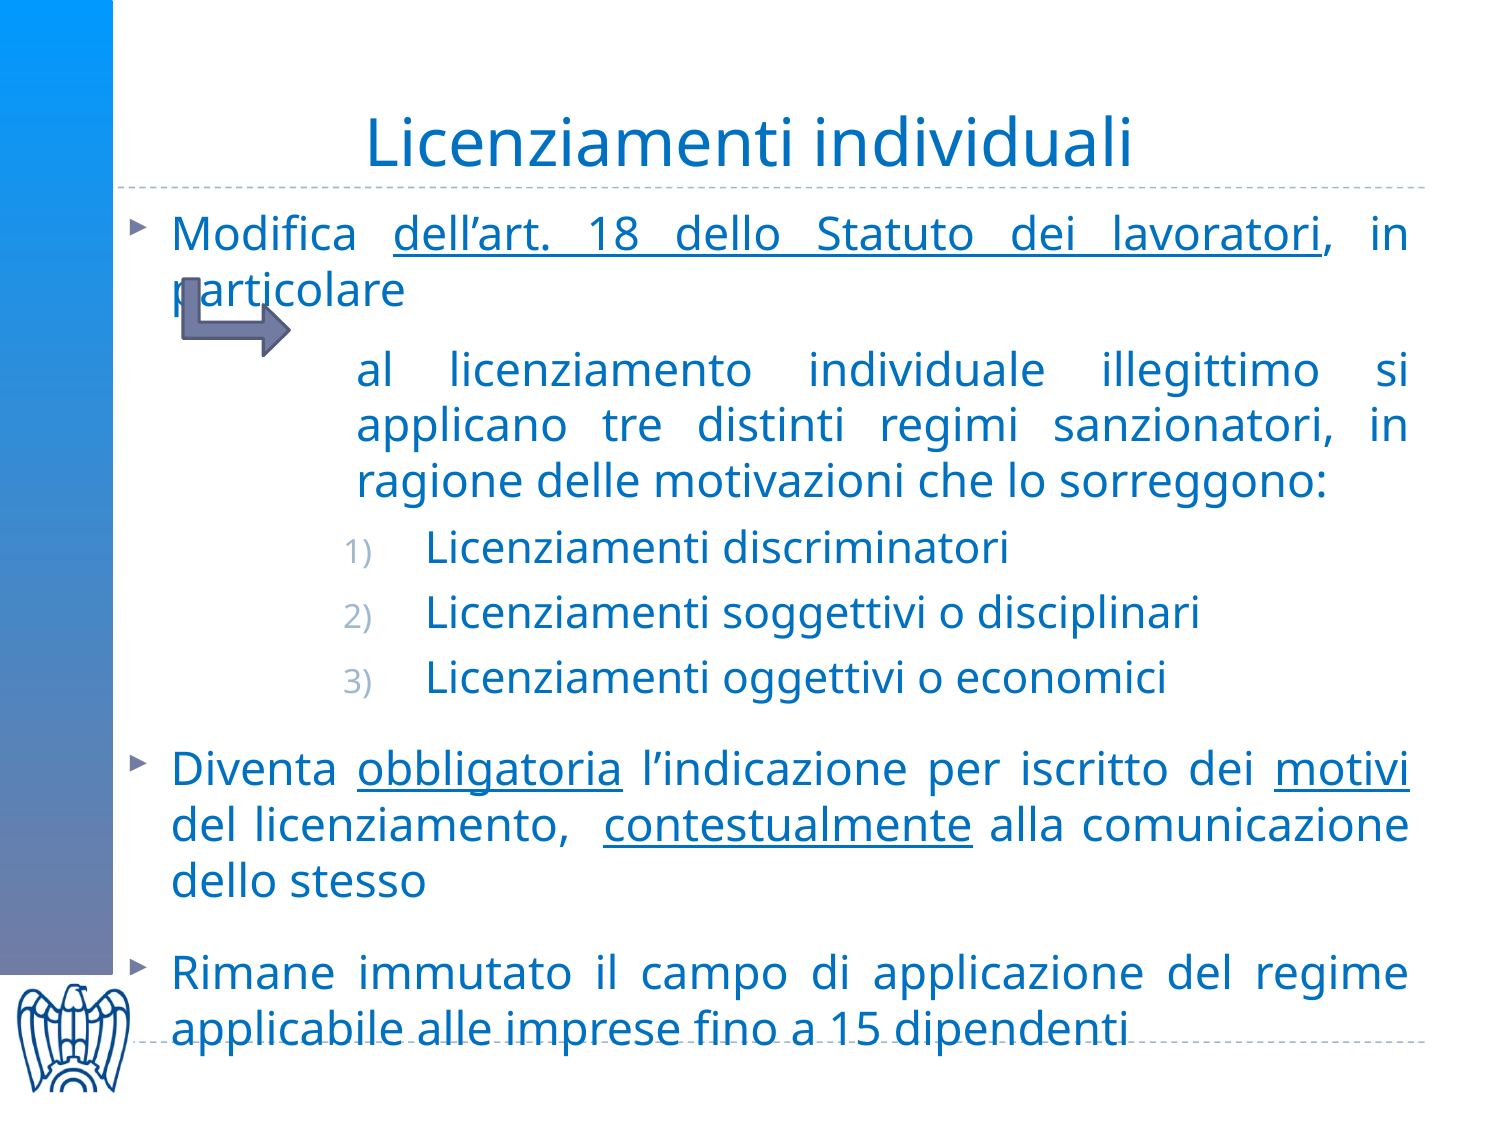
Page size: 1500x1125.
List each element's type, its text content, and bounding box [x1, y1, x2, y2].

picture [0, 974, 134, 1113]
list Modifica dell’art. 18 dello Statuto dei lavoratori, in particolare al licenziamento individuale illegittimo si applicano tre distinti regimi sanzionatori, in ragione delle motivazioni che lo sorreggono: Licenziamenti discriminatori Licenziamenti soggettivi o disciplinari Licenziamenti oggettivi o economici Diventa obbligatoria l’indicazione per iscritto dei motivi del licenziamento, contestualmente alla comunicazione dello stesso Rimane immutato il campo di applicazione del regime applicabile alle imprese fino a 15 dipendenti [113, 196, 1425, 1071]
text_box [181, 277, 291, 358]
text_box [0, 0, 113, 974]
title Licenziamenti individuali [113, 24, 1425, 188]
